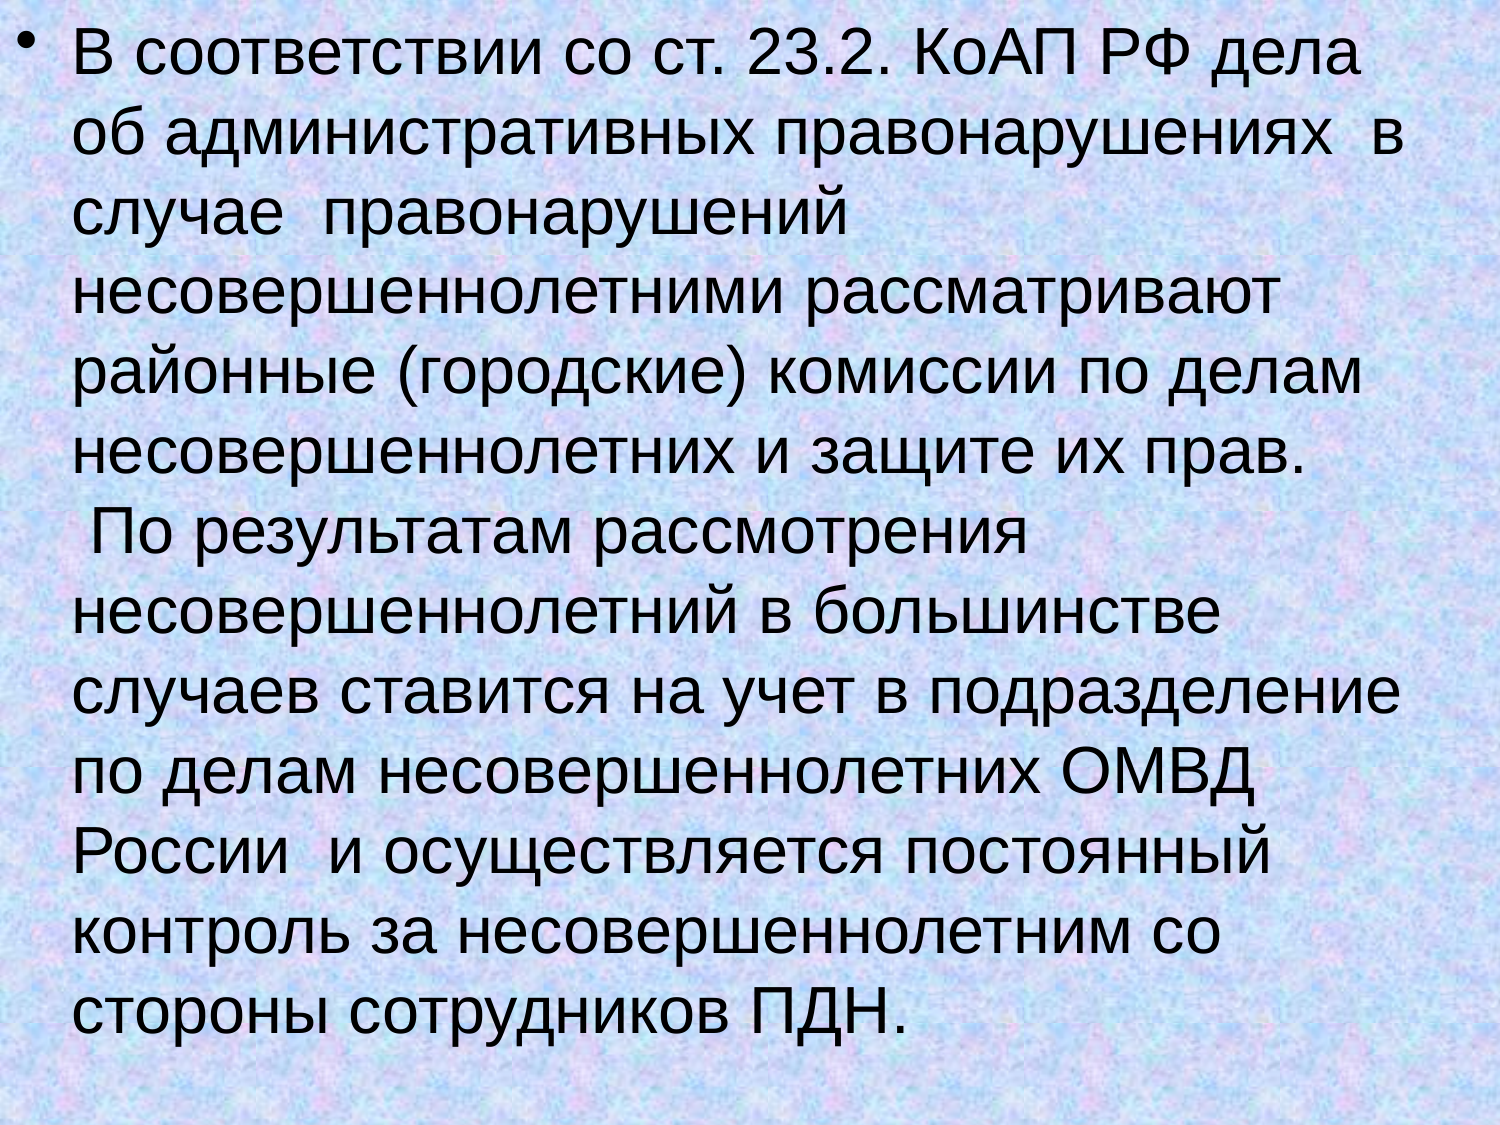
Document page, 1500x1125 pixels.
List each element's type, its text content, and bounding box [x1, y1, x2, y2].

picture [0, 0, 1500, 1125]
list В соответствии со ст. 23.2. КоАП РФ дела об административных правонарушениях в случае правонарушений несовершеннолетними рассматривают районные (городские) комиссии по делам несовершеннолетних и защите их прав. По результатам рассмотрения несовершеннолетний в большинстве случаев ставится на учет в подразделение по делам несовершеннолетних ОМВД России и осуществляется постоянный контроль за несовершеннолетним со стороны сотрудников ПДН. [0, 0, 1426, 1006]
